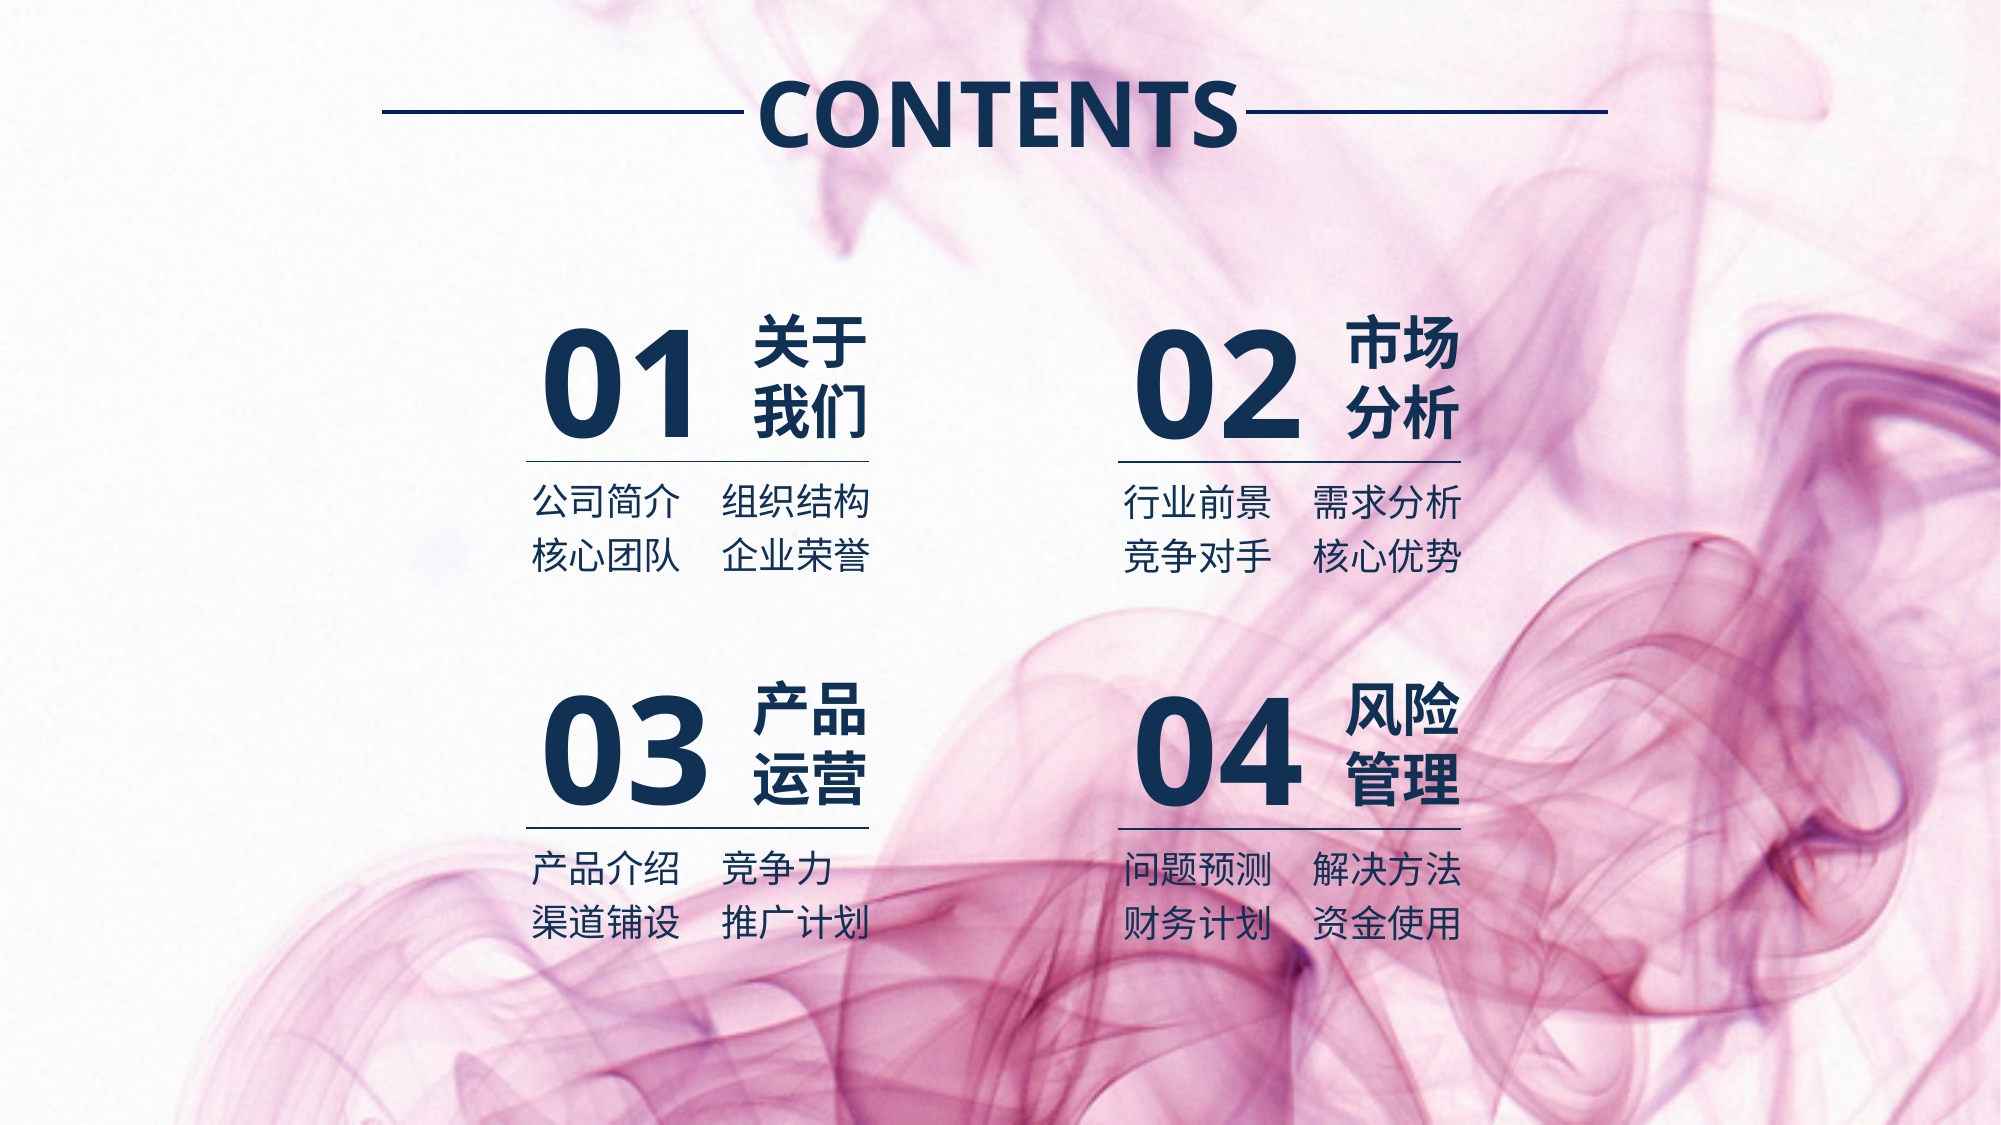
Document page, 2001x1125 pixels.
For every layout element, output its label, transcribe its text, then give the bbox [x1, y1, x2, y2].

text_box CONTENTS [740, 48, 1281, 174]
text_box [516, 280, 968, 586]
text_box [516, 647, 968, 953]
picture [0, 0, 2001, 1125]
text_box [1108, 281, 1559, 587]
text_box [1108, 647, 1559, 954]
